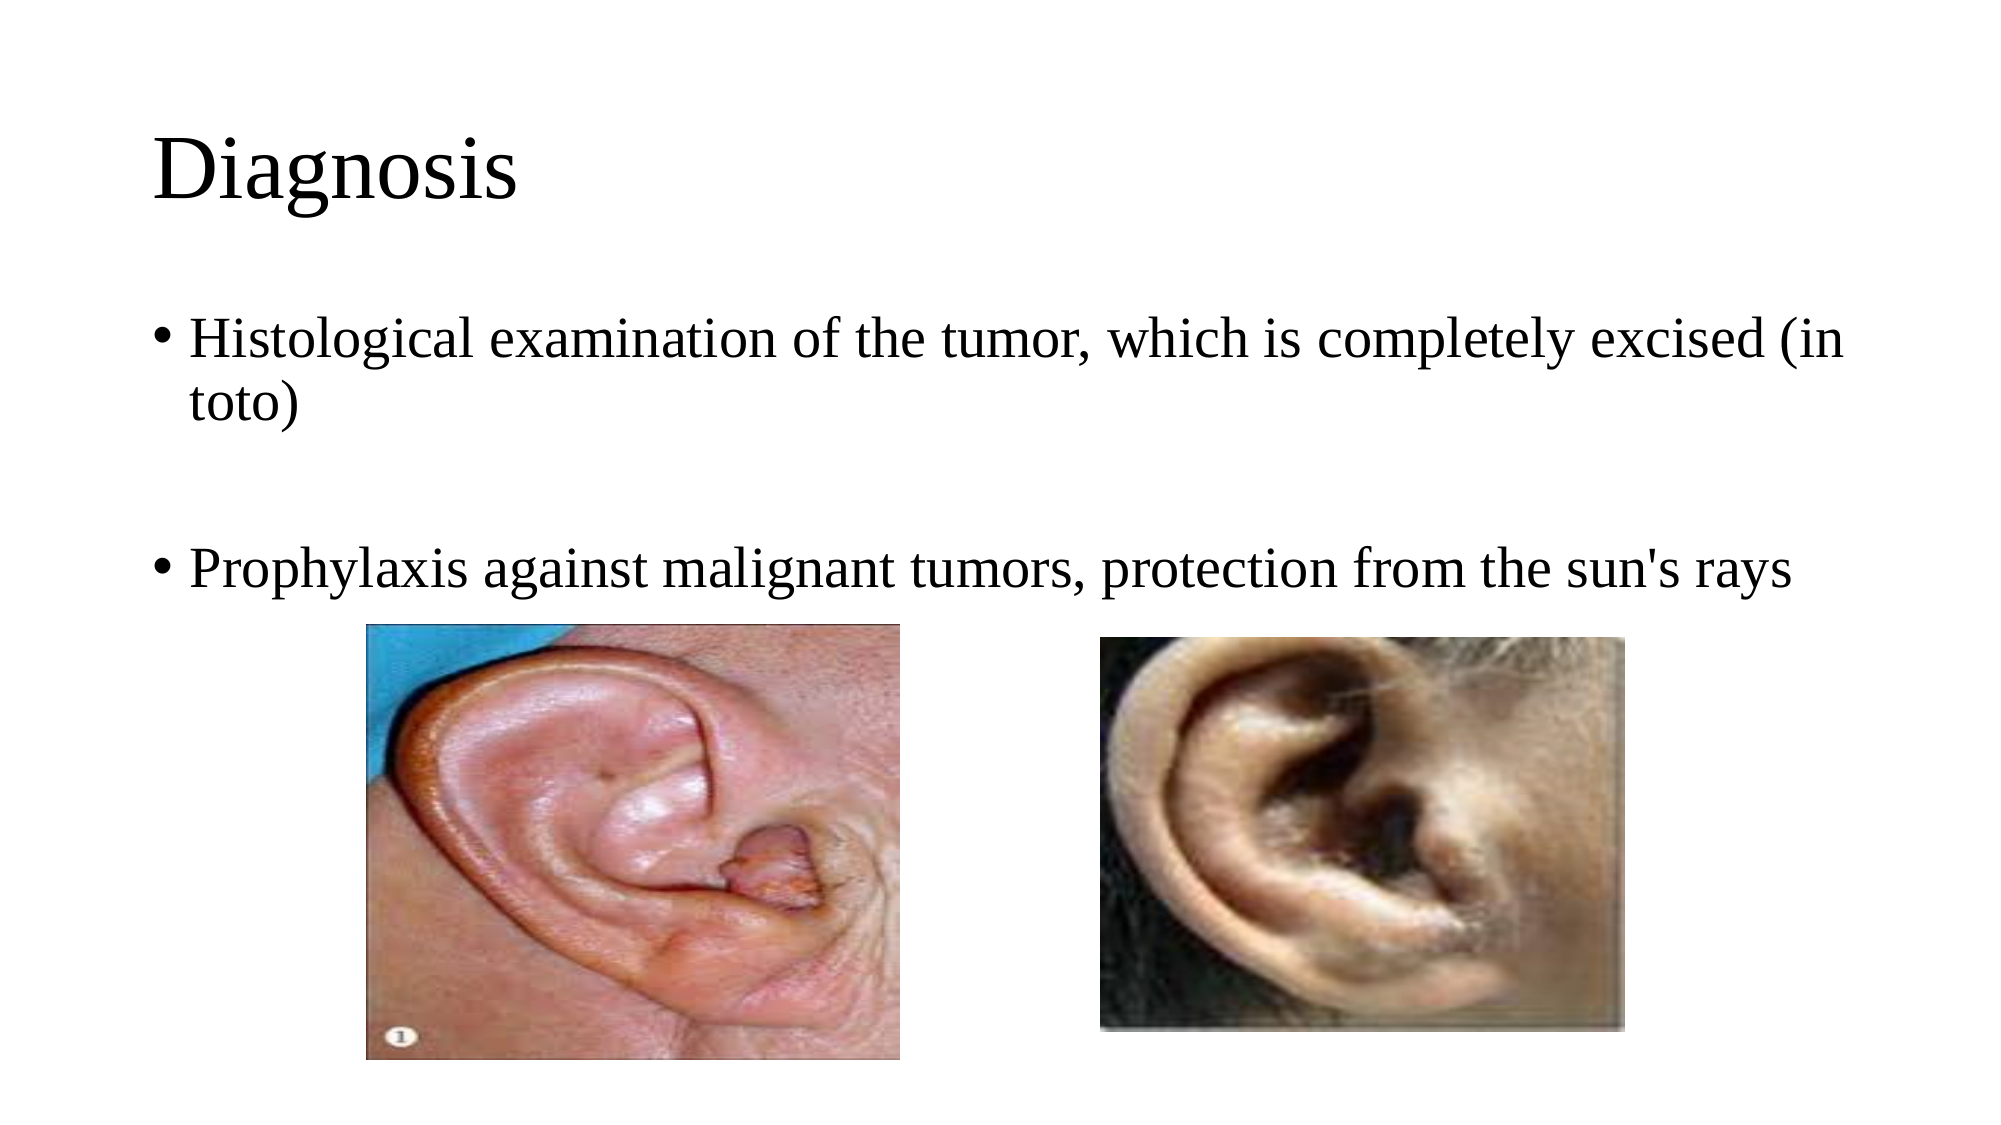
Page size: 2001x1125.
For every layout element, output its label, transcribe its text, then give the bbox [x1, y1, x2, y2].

picture [1099, 637, 1625, 1032]
list Histological examination of the tumor, which is completely excised (in toto) Prophylaxis against malignant tumors, protection from the sun's rays [137, 299, 1863, 1014]
picture [366, 624, 900, 1060]
title Diagnosis [137, 59, 1863, 278]
